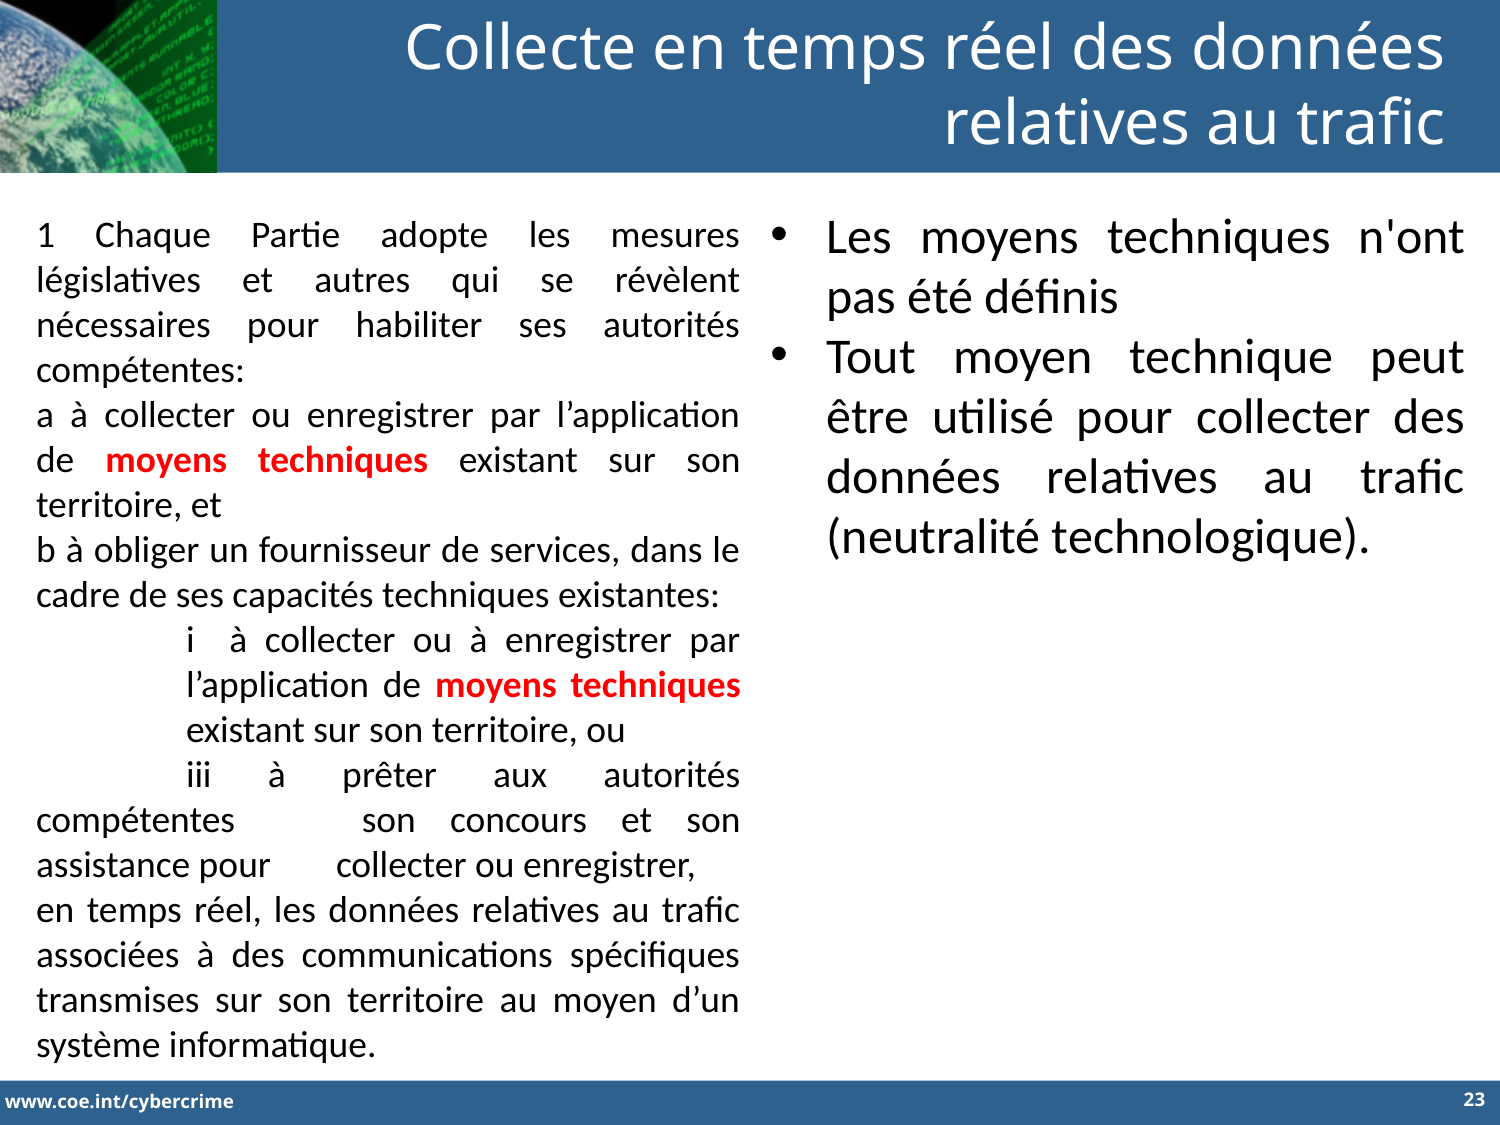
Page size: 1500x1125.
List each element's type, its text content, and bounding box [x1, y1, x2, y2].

picture [0, 0, 217, 173]
text_box Les moyens techniques n'ont pas été définis Tout moyen technique peut être utilisé pour collecter des données relatives au trafic (neutralité technologique). [755, 196, 1480, 571]
text_box 1 Chaque Partie adopte les mesures législatives et autres qui se révèlent nécessaires pour habiliter ses autorités compétentes: a à collecter ou enregistrer par l’application de moyens techniques existant sur son territoire, et b à obliger un fournisseur de services, dans le cadre de ses capacités techniques existantes: i à collecter ou à enregistrer par l’application de moyens techniques existant sur son territoire, ou iii à prêter aux autorités compétentes son concours et son assistance pour collecter ou enregistrer, en temps réel, les données relatives au trafic associées à des communications spécifiques transmises sur son territoire au moyen d’un système informatique. [21, 202, 756, 1073]
text_box Collecte en temps réel des données relatives au trafic [209, 0, 1462, 165]
